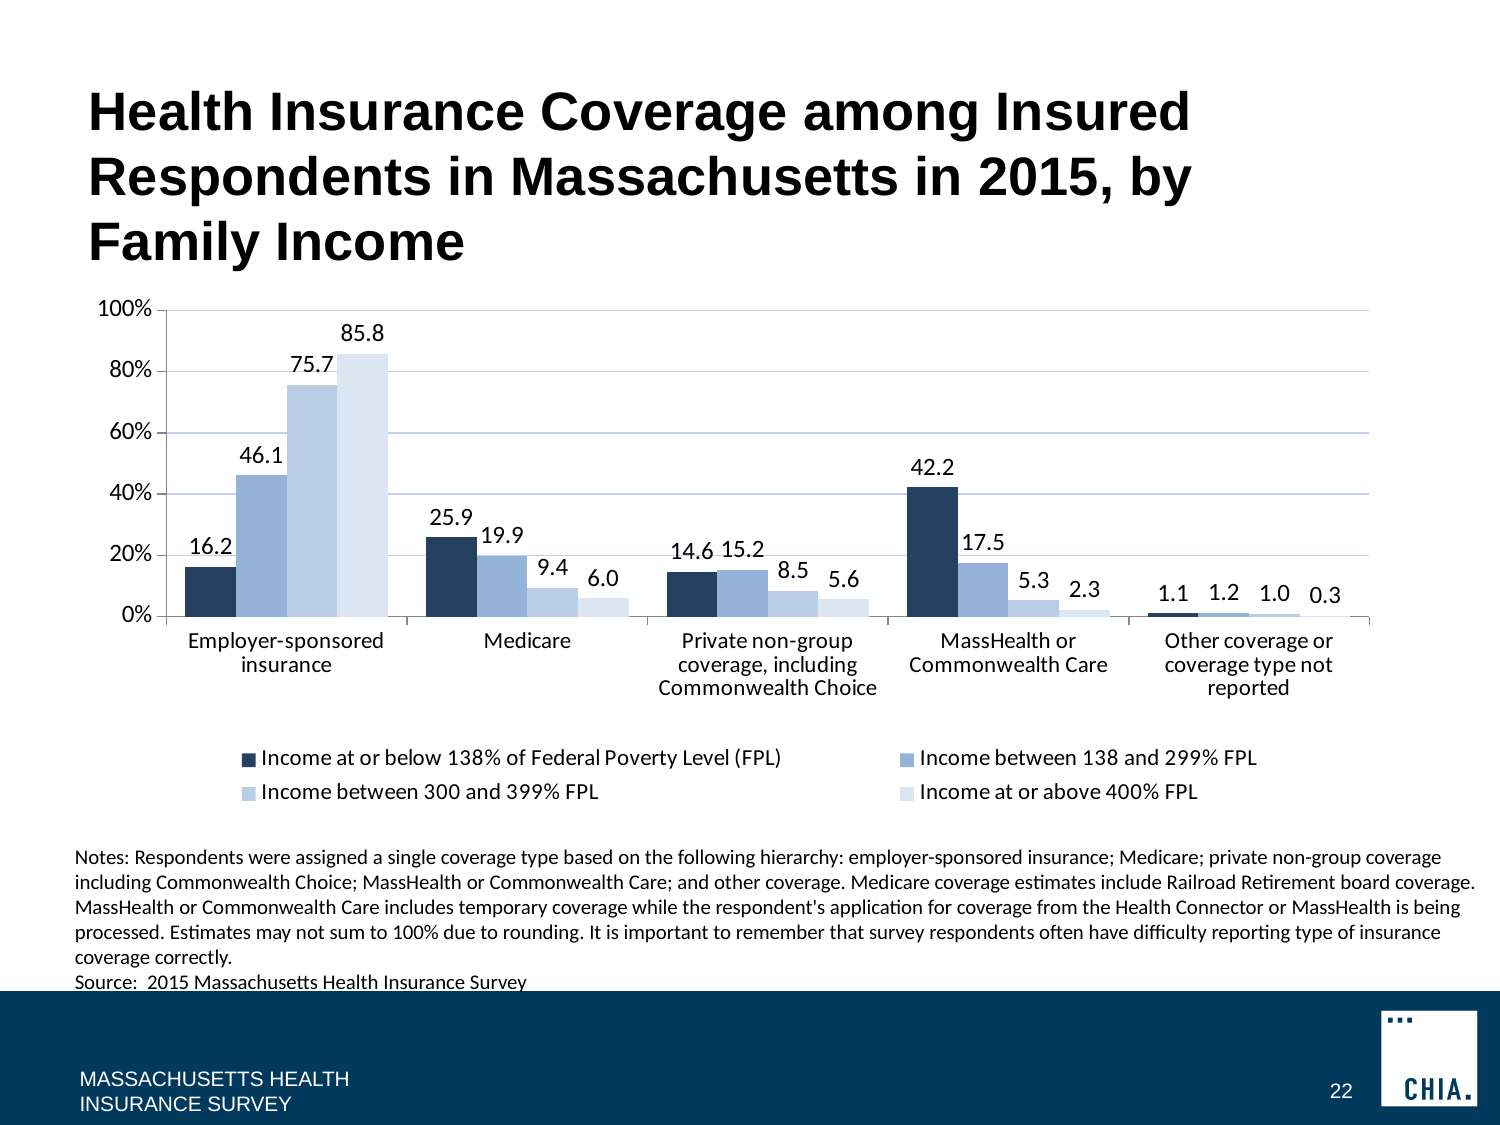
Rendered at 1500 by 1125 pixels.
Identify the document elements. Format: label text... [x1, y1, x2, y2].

picture [0, 991, 1500, 1125]
slide_number 22 [1017, 1060, 1368, 1121]
title Health Insurance Coverage among Insured Respondents in Massachusetts in 2015, by Family Income [73, 120, 1393, 227]
chart [73, 286, 1393, 828]
text_box Notes: Respondents were assigned a single coverage type based on the following hierarchy: employer-sponsored insurance; Medicare; private non-group coverage including Commonwealth Choice; MassHealth or Commonwealth Care; and other coverage. Medicare coverage estimates include Railroad Retirement board coverage. MassHealth or Commonwealth Care includes temporary coverage while the respondent's application for coverage from the Health Connector or MassHealth is being processed. Estimates may not sum to 100% due to rounding. It is important to remember that survey respondents often have difficulty reporting type of insurance coverage correctly. Source: 2015 Massachusetts Health Insurance Survey [59, 836, 1500, 1002]
footer MASSACHUSETTS HEALTH INSURANCE SURVEY [64, 1060, 430, 1121]
